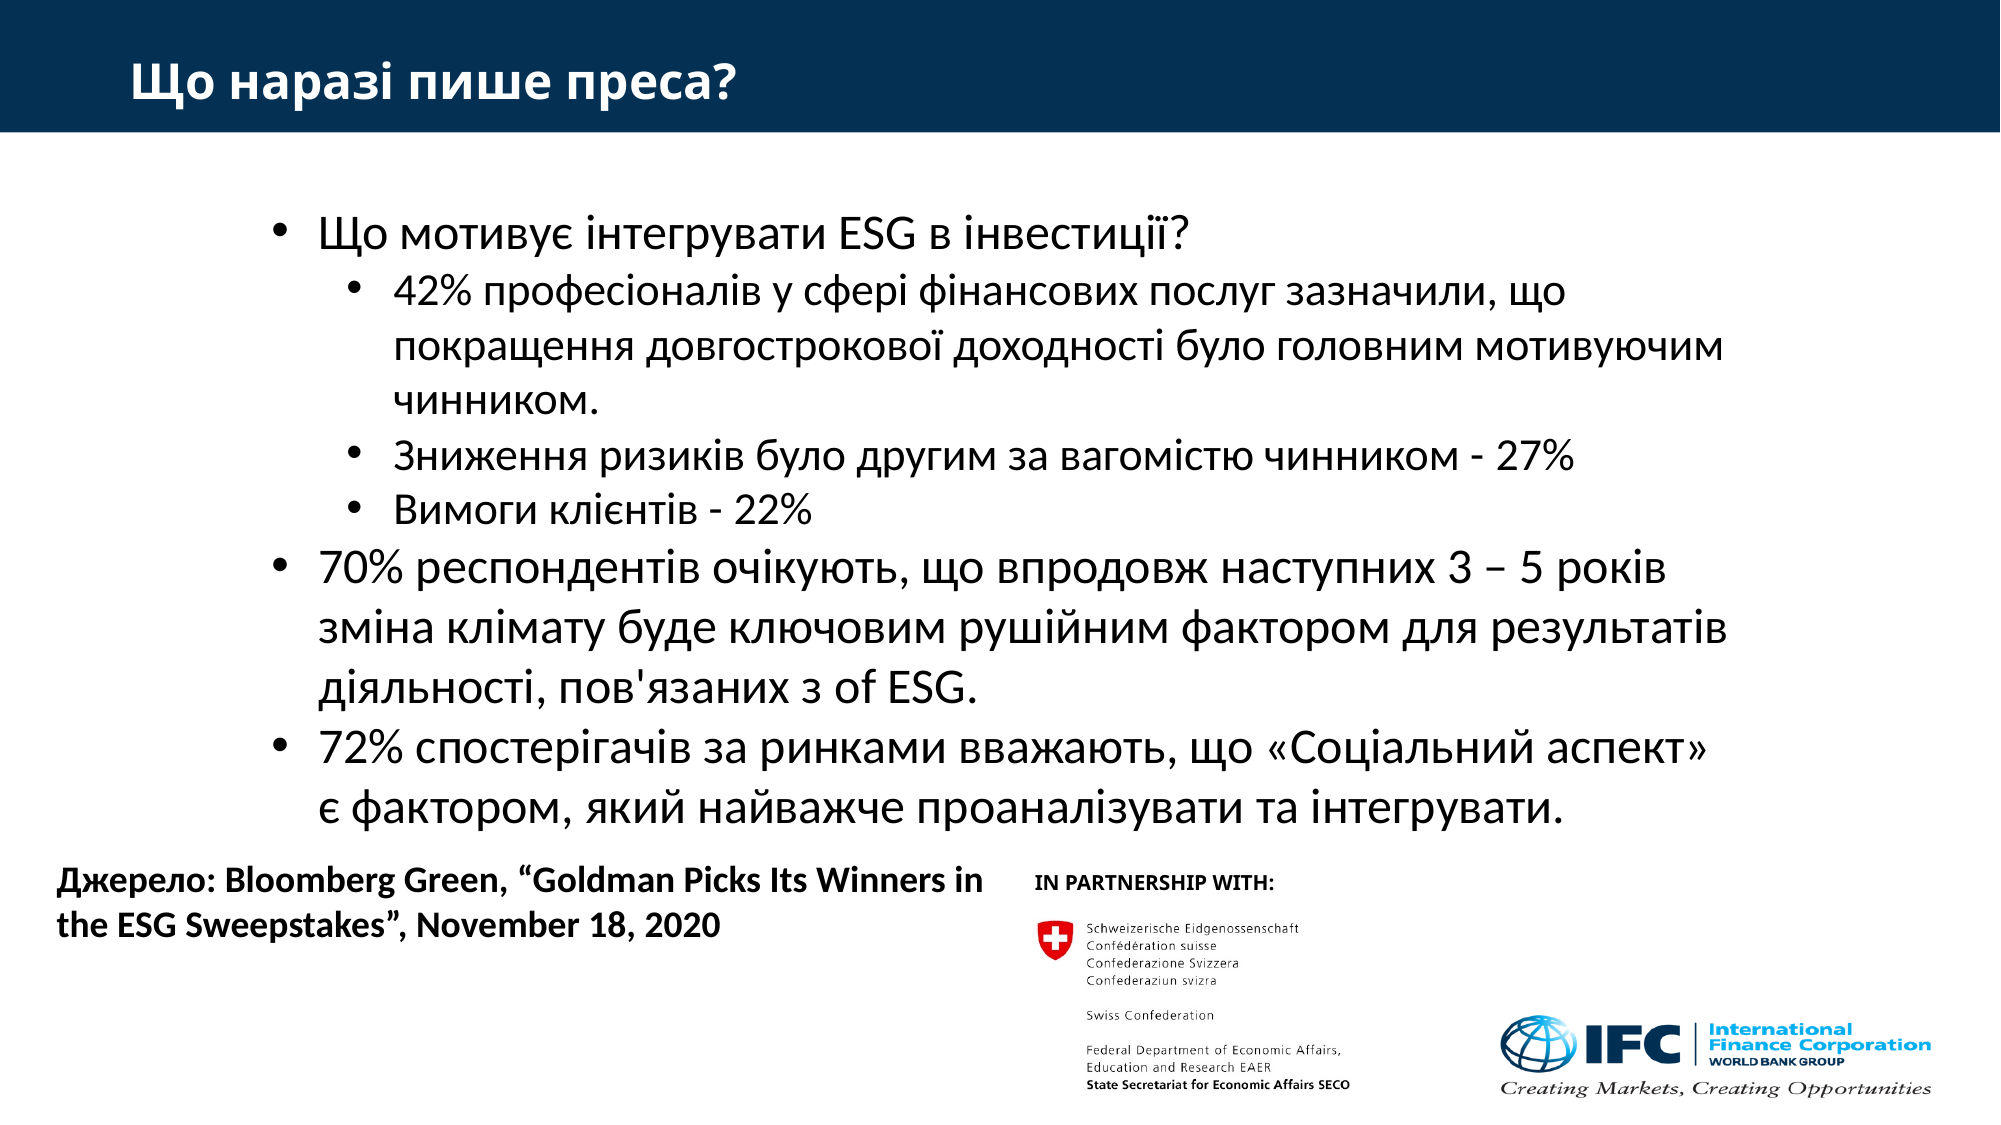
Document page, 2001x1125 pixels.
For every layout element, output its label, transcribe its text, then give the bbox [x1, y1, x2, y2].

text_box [1019, 862, 1518, 1092]
picture [1500, 1015, 1931, 1098]
text_box Джерело: Bloomberg Green, “Goldman Picks Its Winners in the ESG Sweepstakes”, November 18, 2020 [41, 848, 1043, 953]
title Що наразі пише преса? [114, 49, 1890, 119]
text_box Що мотивує інтегрувати ESG в інвестиції? 42% професіоналів у сфері фінансових послуг зазначили, що покращення довгострокової доходності було головним мотивуючим чинником. Зниження ризиків було другим за вагомістю чинником - 27% Вимоги клієнтів - 22% 70% респондентів очікують, що впродовж наступних 3 – 5 років зміна клімату буде ключовим рушійним фактором для результатів діяльності, пов'язаних з of ESG. 72% спостерігачів за ринками вважають, що «Соціальний аспект» є фактором, який найважче проаналізувати та інтегрувати. [256, 191, 1748, 842]
picture [1523, 1026, 1536, 1034]
